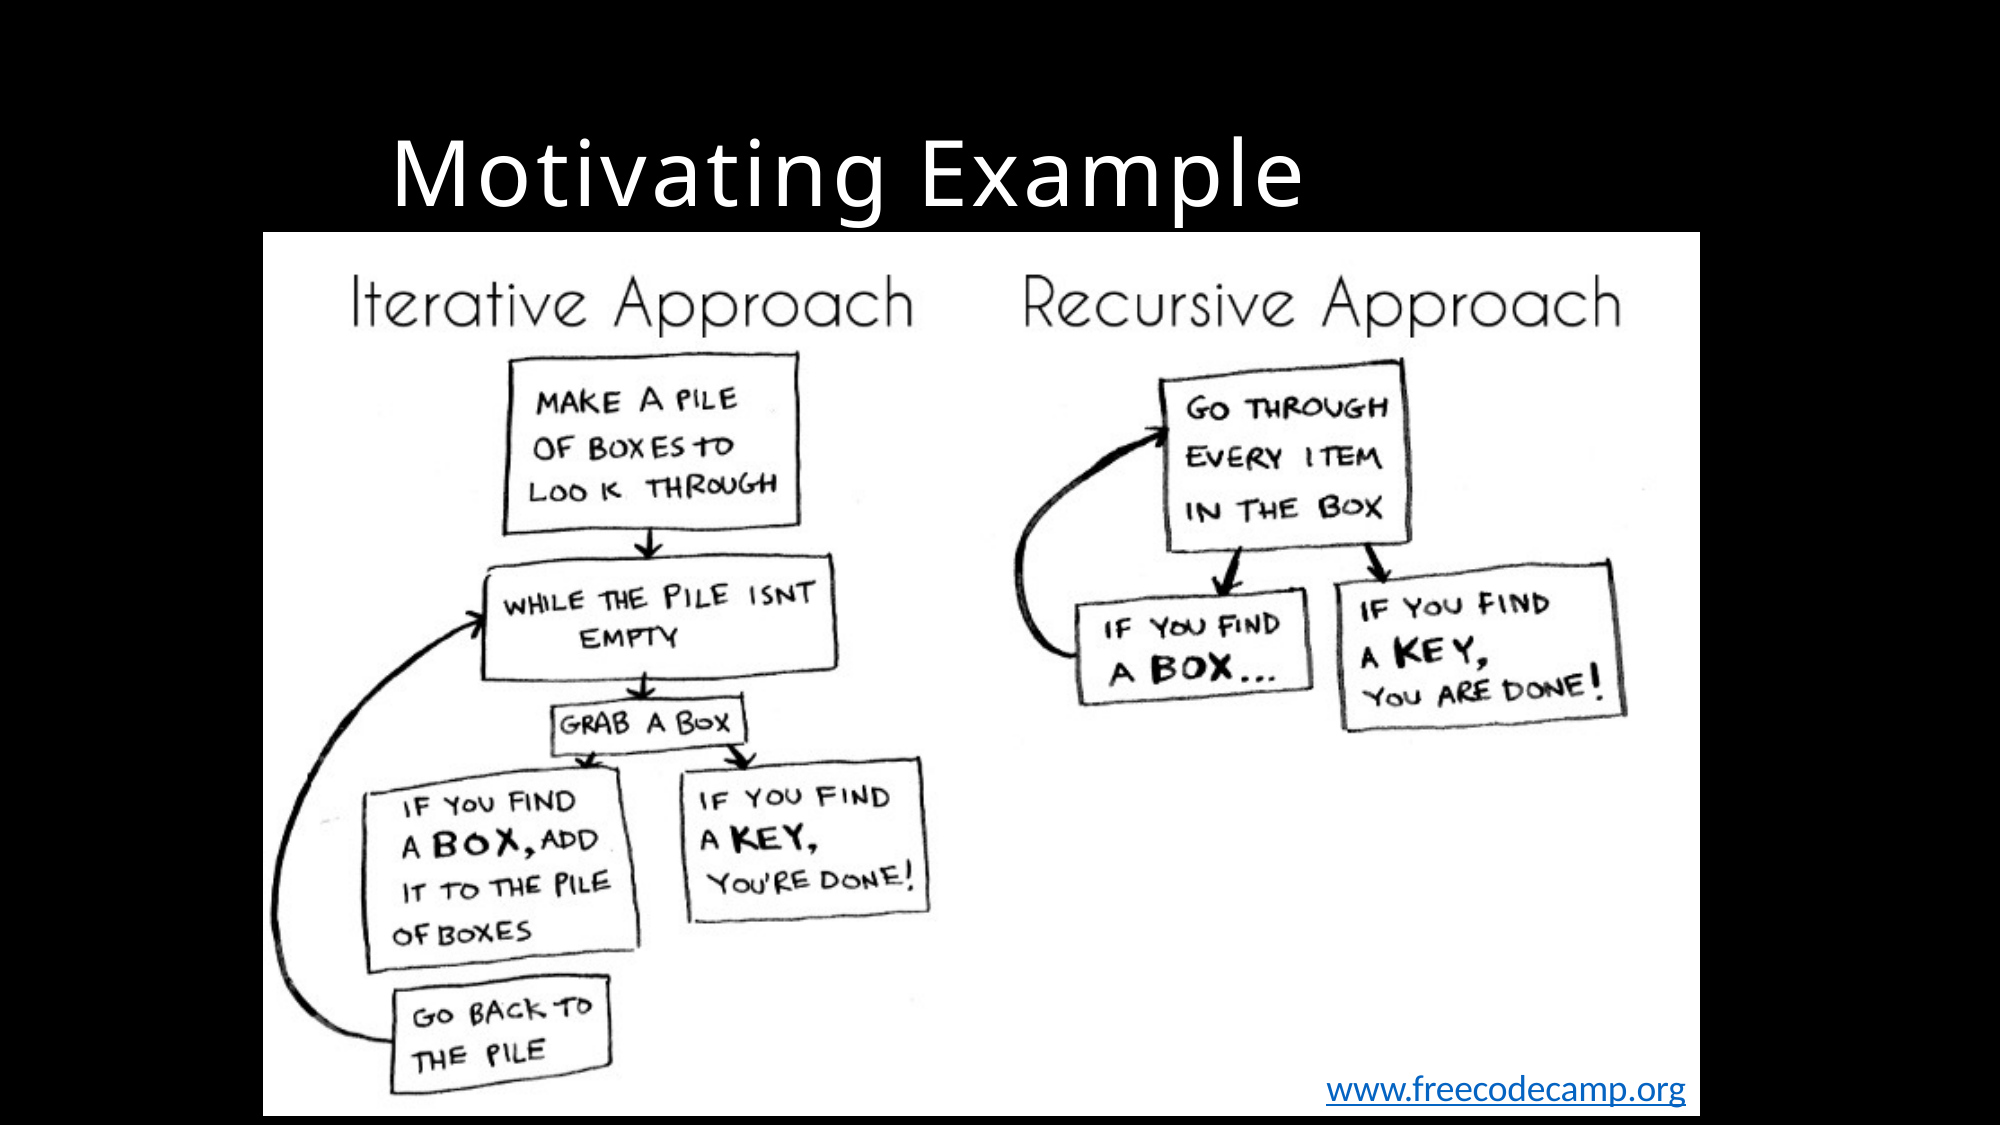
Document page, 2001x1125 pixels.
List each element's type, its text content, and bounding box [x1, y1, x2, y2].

picture [263, 232, 1700, 1116]
title Motivating Example [387, 73, 2000, 264]
